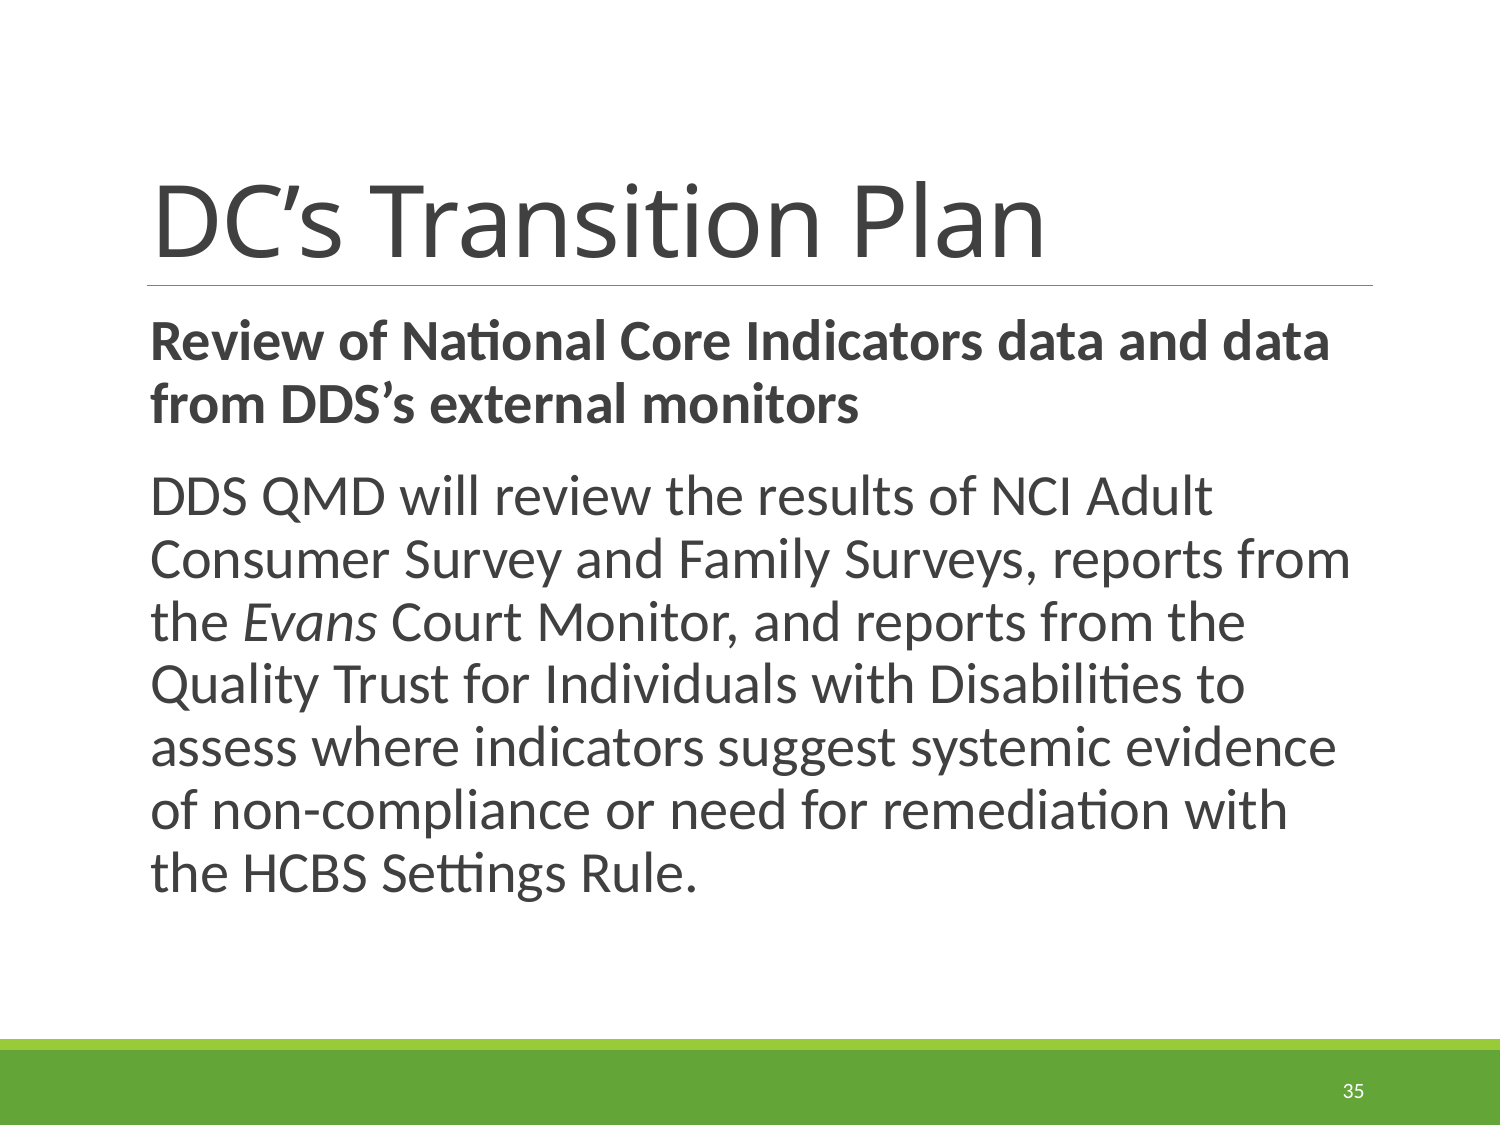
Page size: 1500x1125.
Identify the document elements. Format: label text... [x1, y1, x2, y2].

list Review of National Core Indicators data and data from DDS’s external monitors DDS QMD will review the results of NCI Adult Consumer Survey and Family Surveys, reports from the Evans Court Monitor, and reports from the Quality Trust for Individuals with Disabilities to assess where indicators suggest systemic evidence of non-compliance or need for remediation with the HCBS Settings Rule. [135, 302, 1373, 963]
title DC’s Transition Plan [135, 47, 1373, 285]
slide_number 35 [1218, 1059, 1380, 1120]
